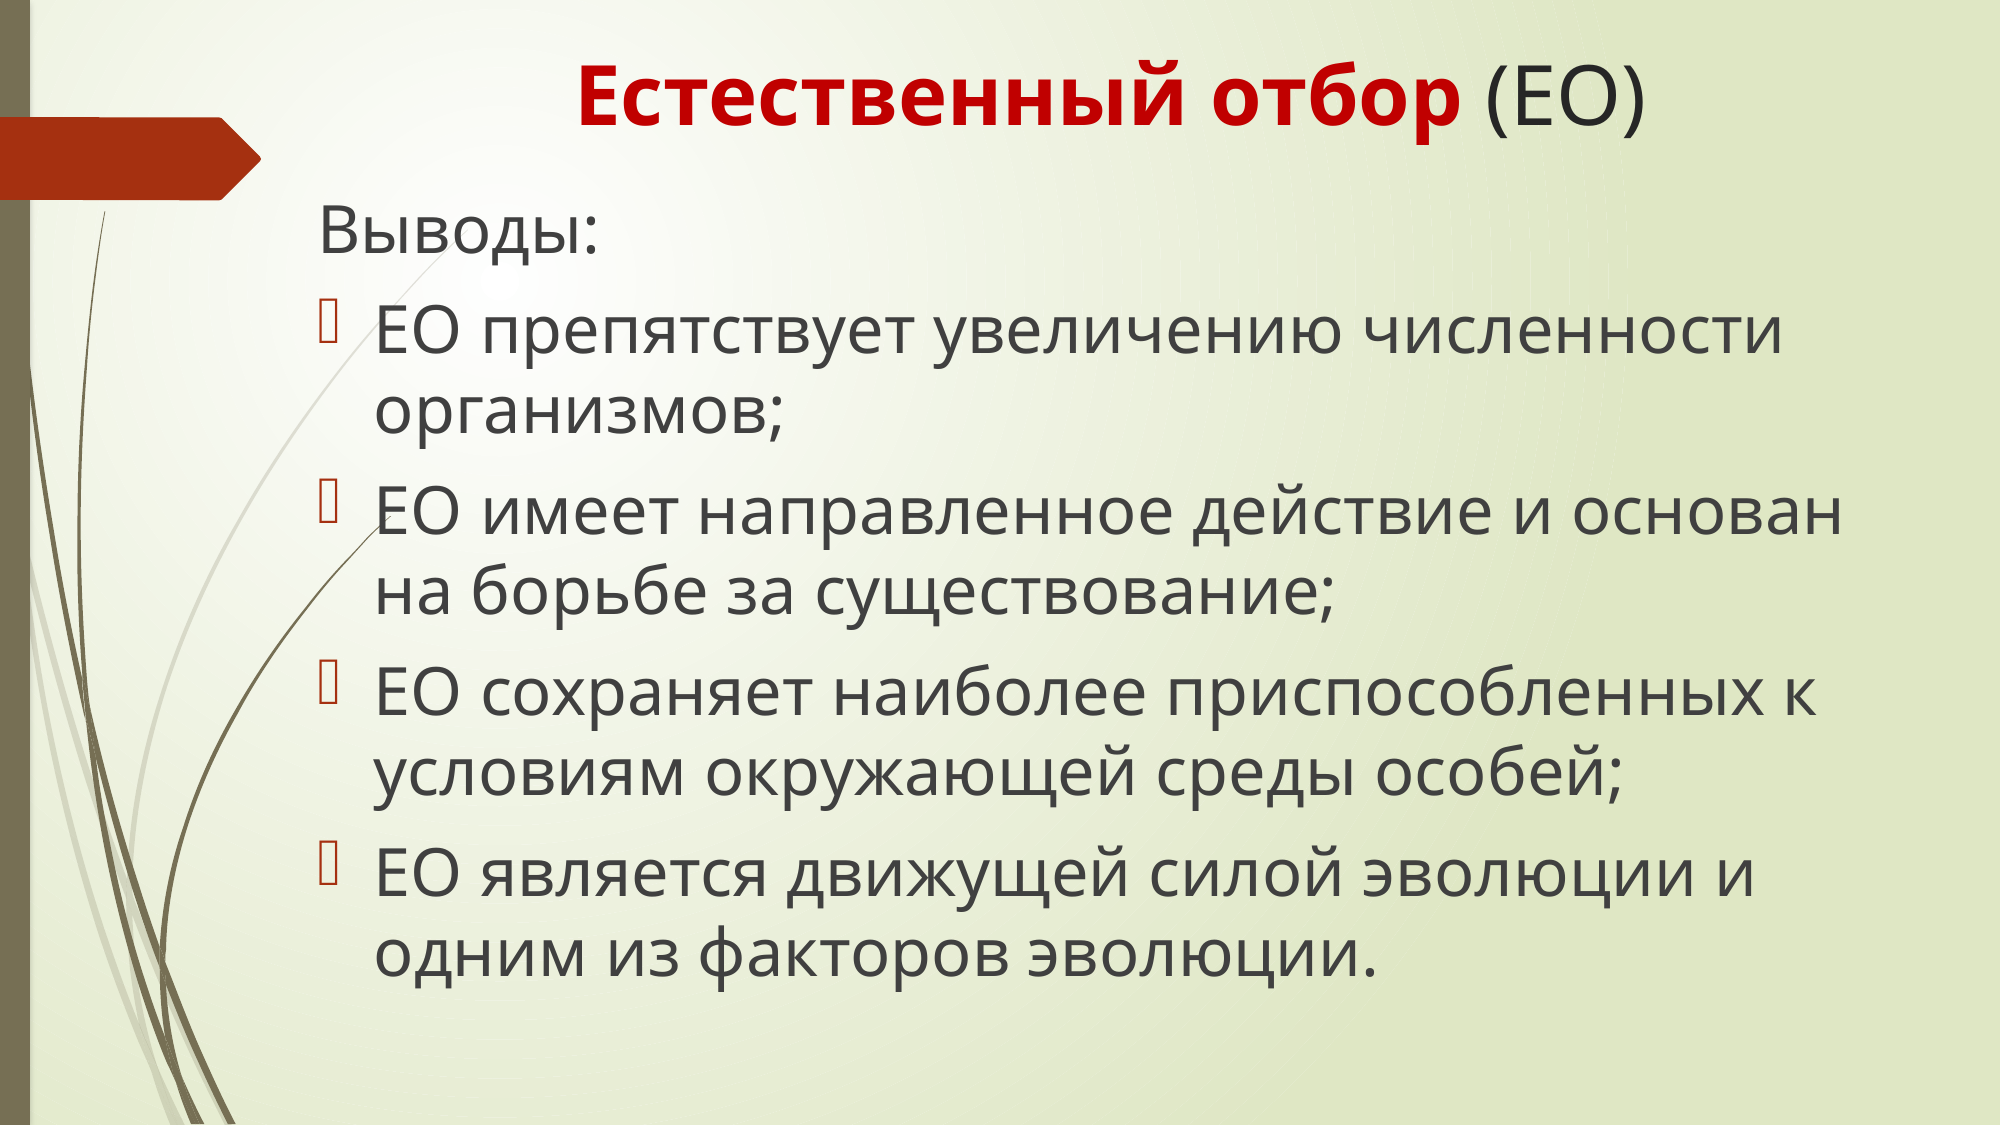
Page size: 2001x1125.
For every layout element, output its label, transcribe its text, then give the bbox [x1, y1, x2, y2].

list Выводы: ЕО препятствует увеличению численности организмов; ЕО имеет направленное действие и основан на борьбе за существование; ЕО сохраняет наиболее приспособленных к условиям окружающей среды особей; ЕО является движущей силой эволюции и одним из факторов эволюции. [302, 179, 1948, 1041]
title Естественный отбор (ЕО) [379, 35, 1842, 156]
